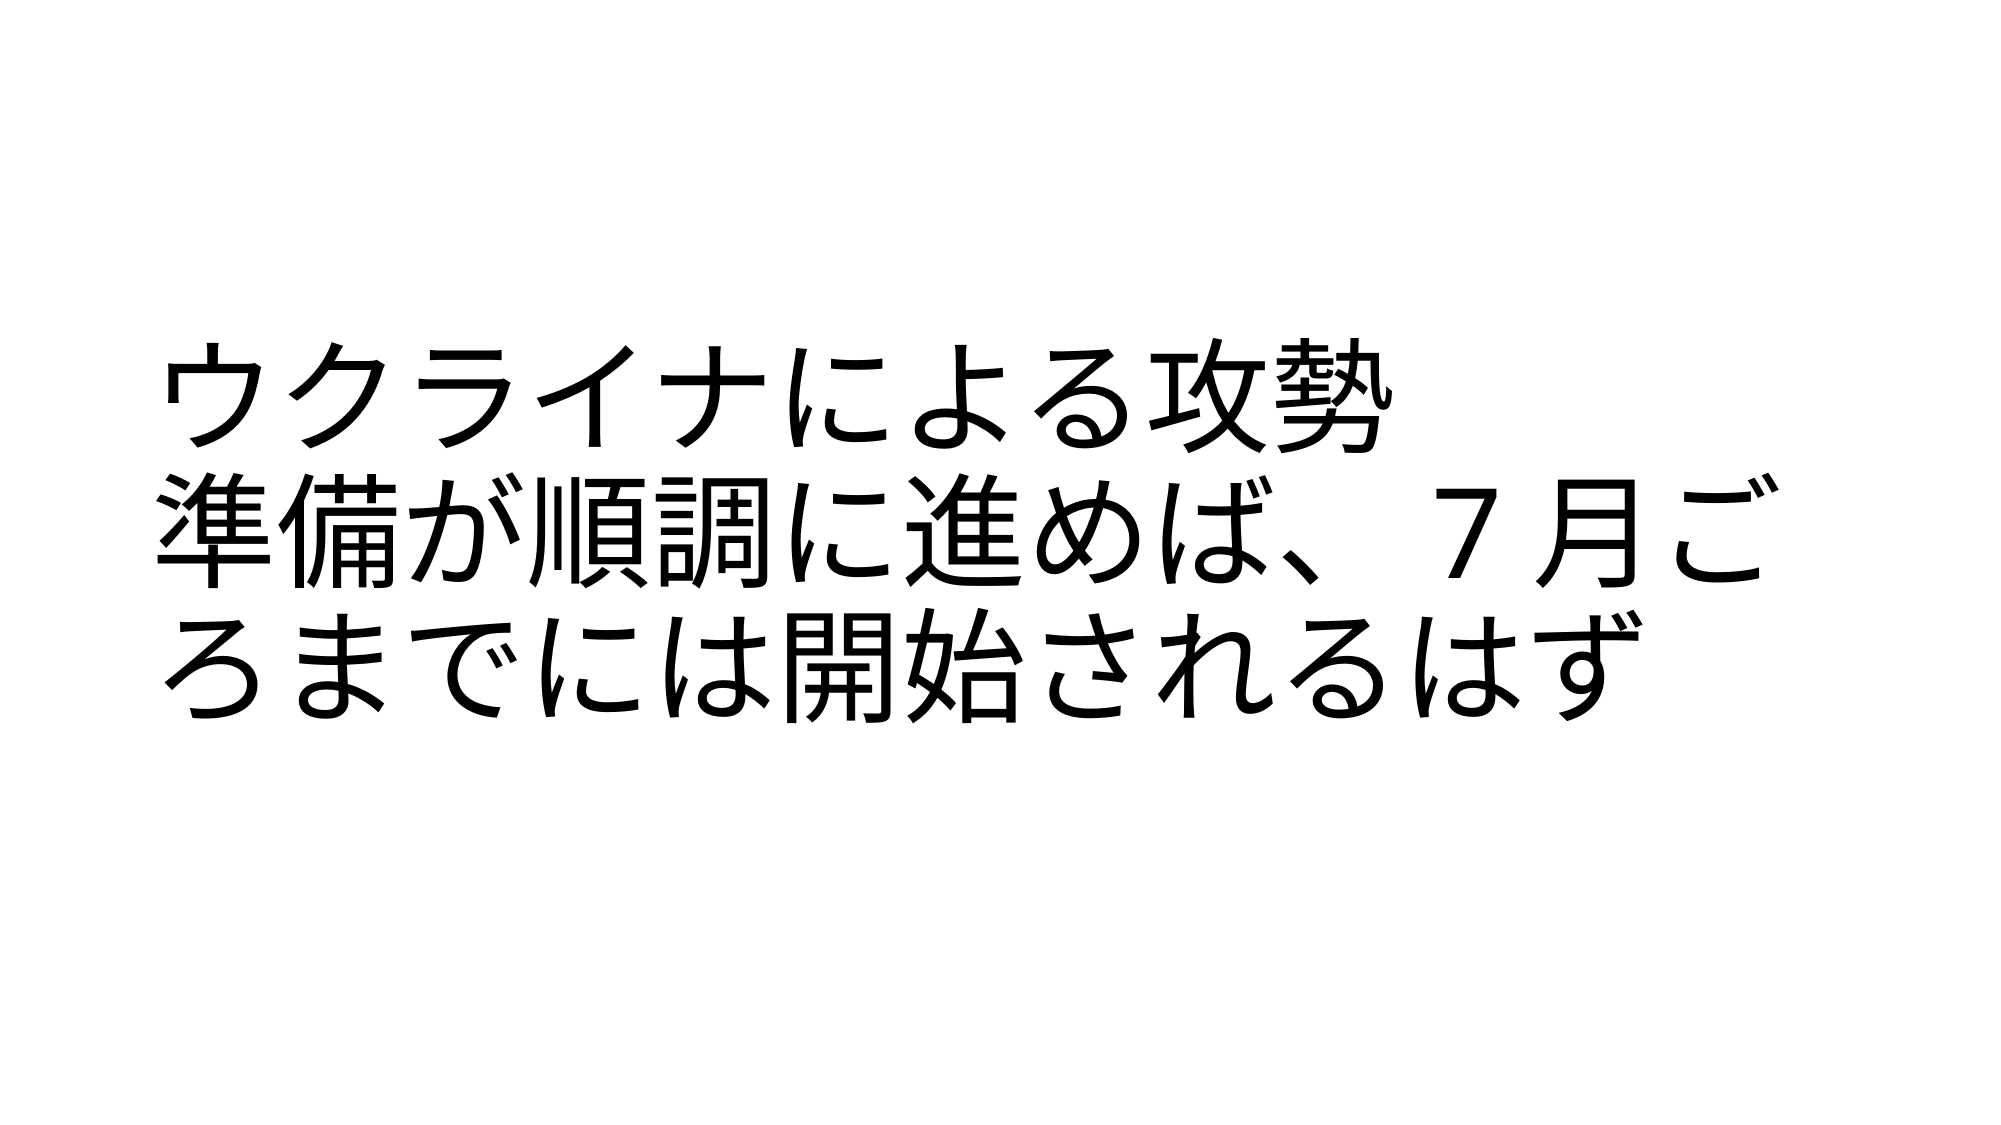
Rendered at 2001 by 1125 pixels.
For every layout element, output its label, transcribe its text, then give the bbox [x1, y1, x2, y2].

title ウクライナによる攻勢 準備が順調に進めば、7月ごろまでには開始されるはず [136, 280, 1862, 749]
